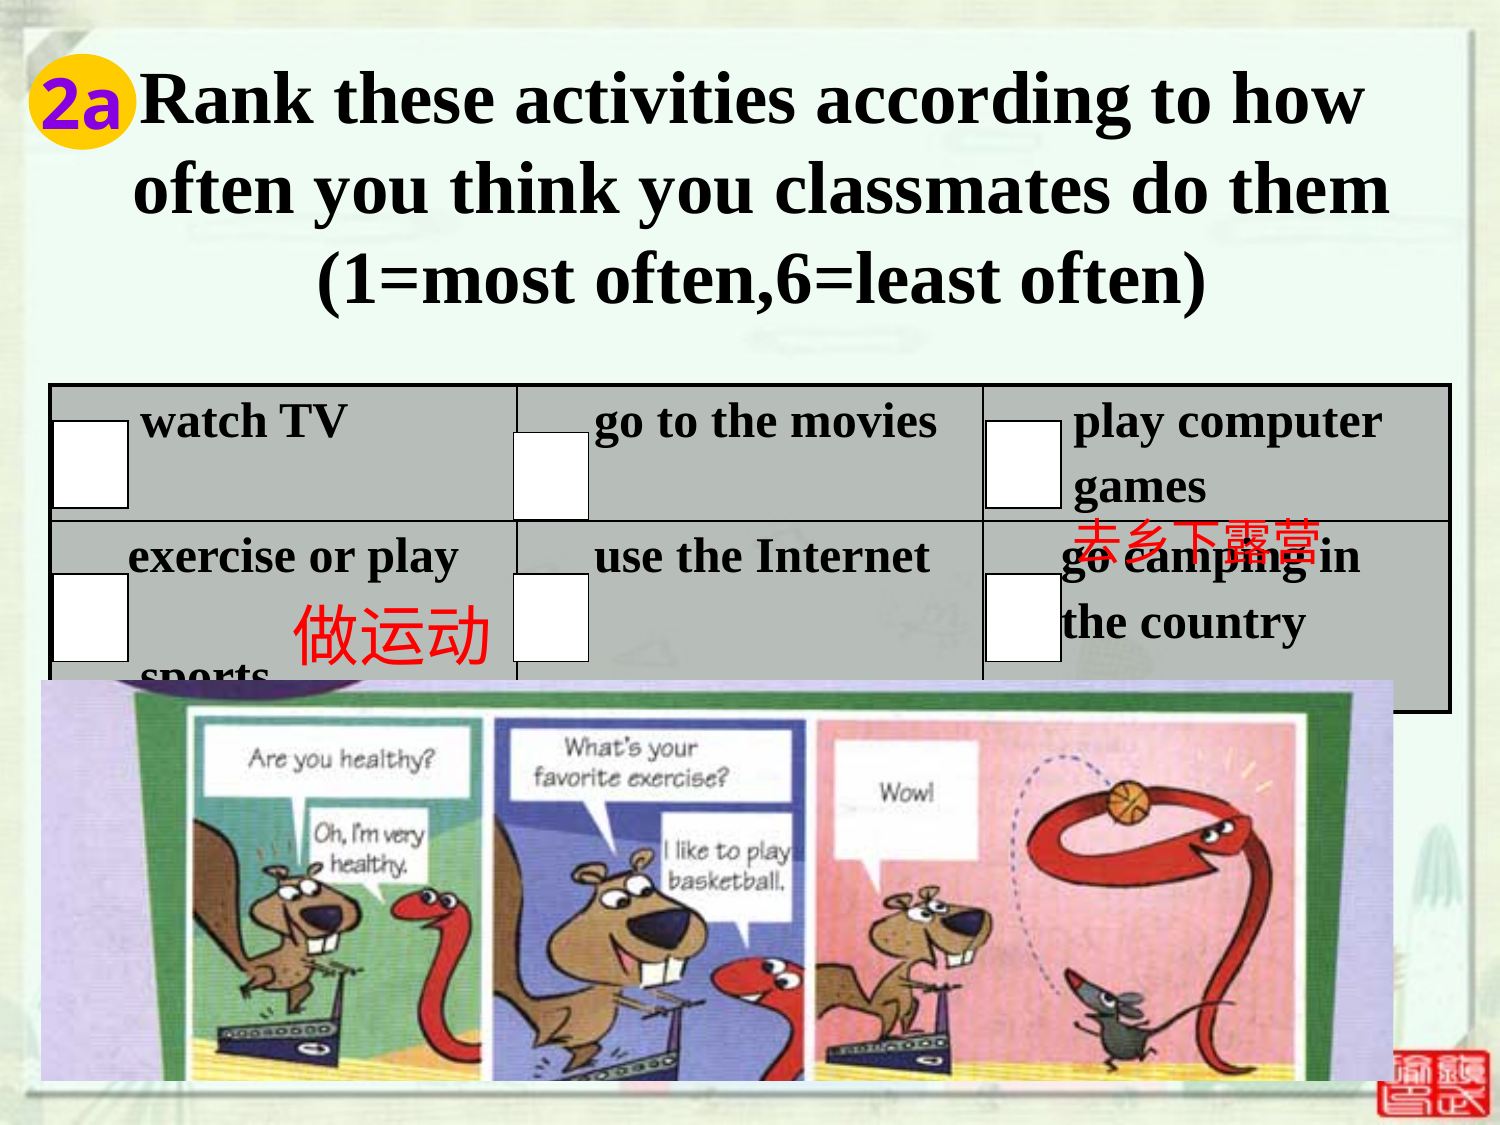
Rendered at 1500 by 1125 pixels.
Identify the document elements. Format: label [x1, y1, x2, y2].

list [40, 680, 1394, 1081]
picture [0, 0, 1500, 1125]
